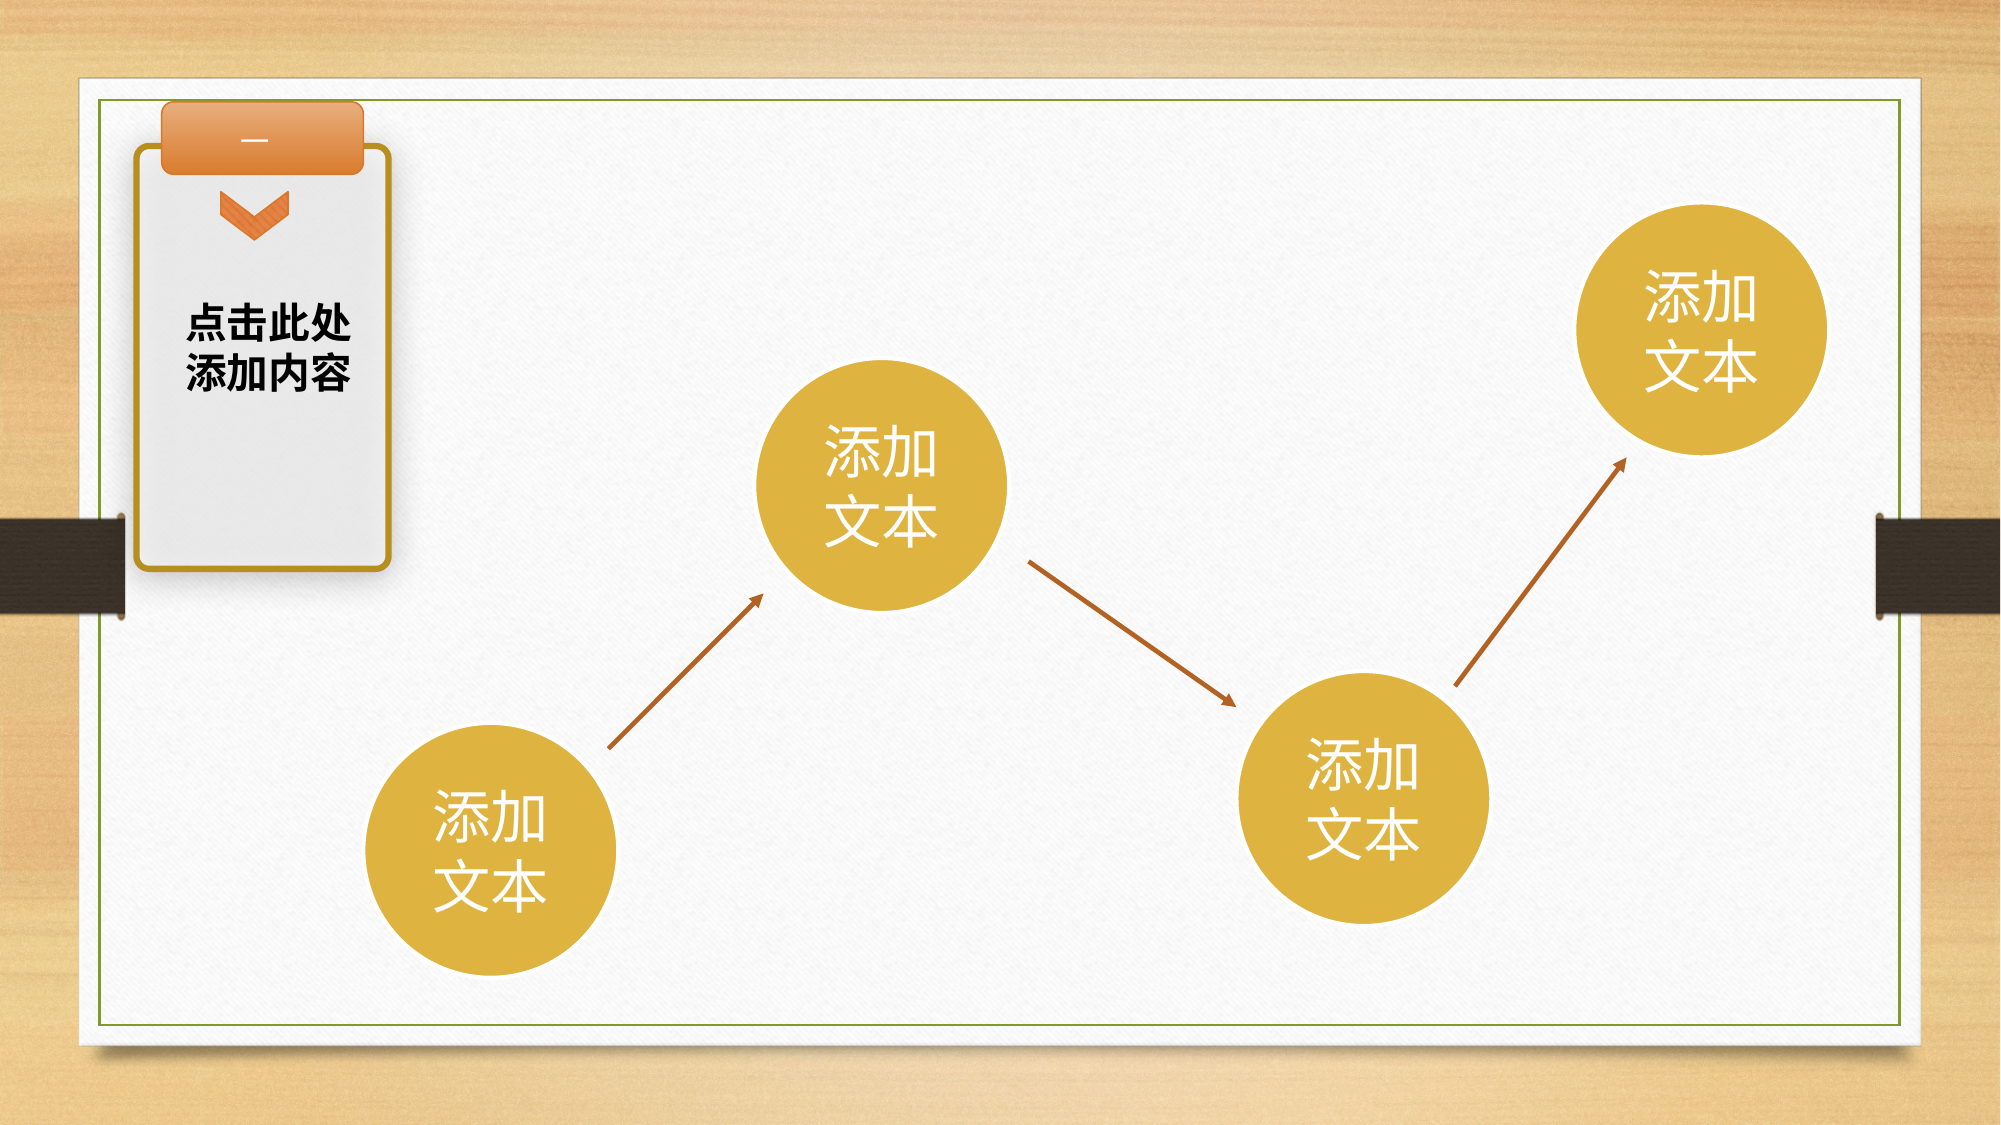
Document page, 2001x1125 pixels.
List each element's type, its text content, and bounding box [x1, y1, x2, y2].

text_box 添加文本 [1234, 668, 1494, 929]
text_box 添加文本 [752, 355, 1012, 616]
text_box 添加文本 [361, 720, 621, 980]
text_box 点击此处添加内容 [168, 289, 370, 404]
text_box [135, 145, 390, 570]
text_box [1454, 457, 1627, 687]
text_box [220, 190, 289, 241]
picture [0, 0, 2001, 1125]
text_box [161, 101, 364, 175]
text_box 添加文本 [1572, 200, 1832, 460]
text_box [608, 593, 764, 750]
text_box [1028, 561, 1237, 708]
